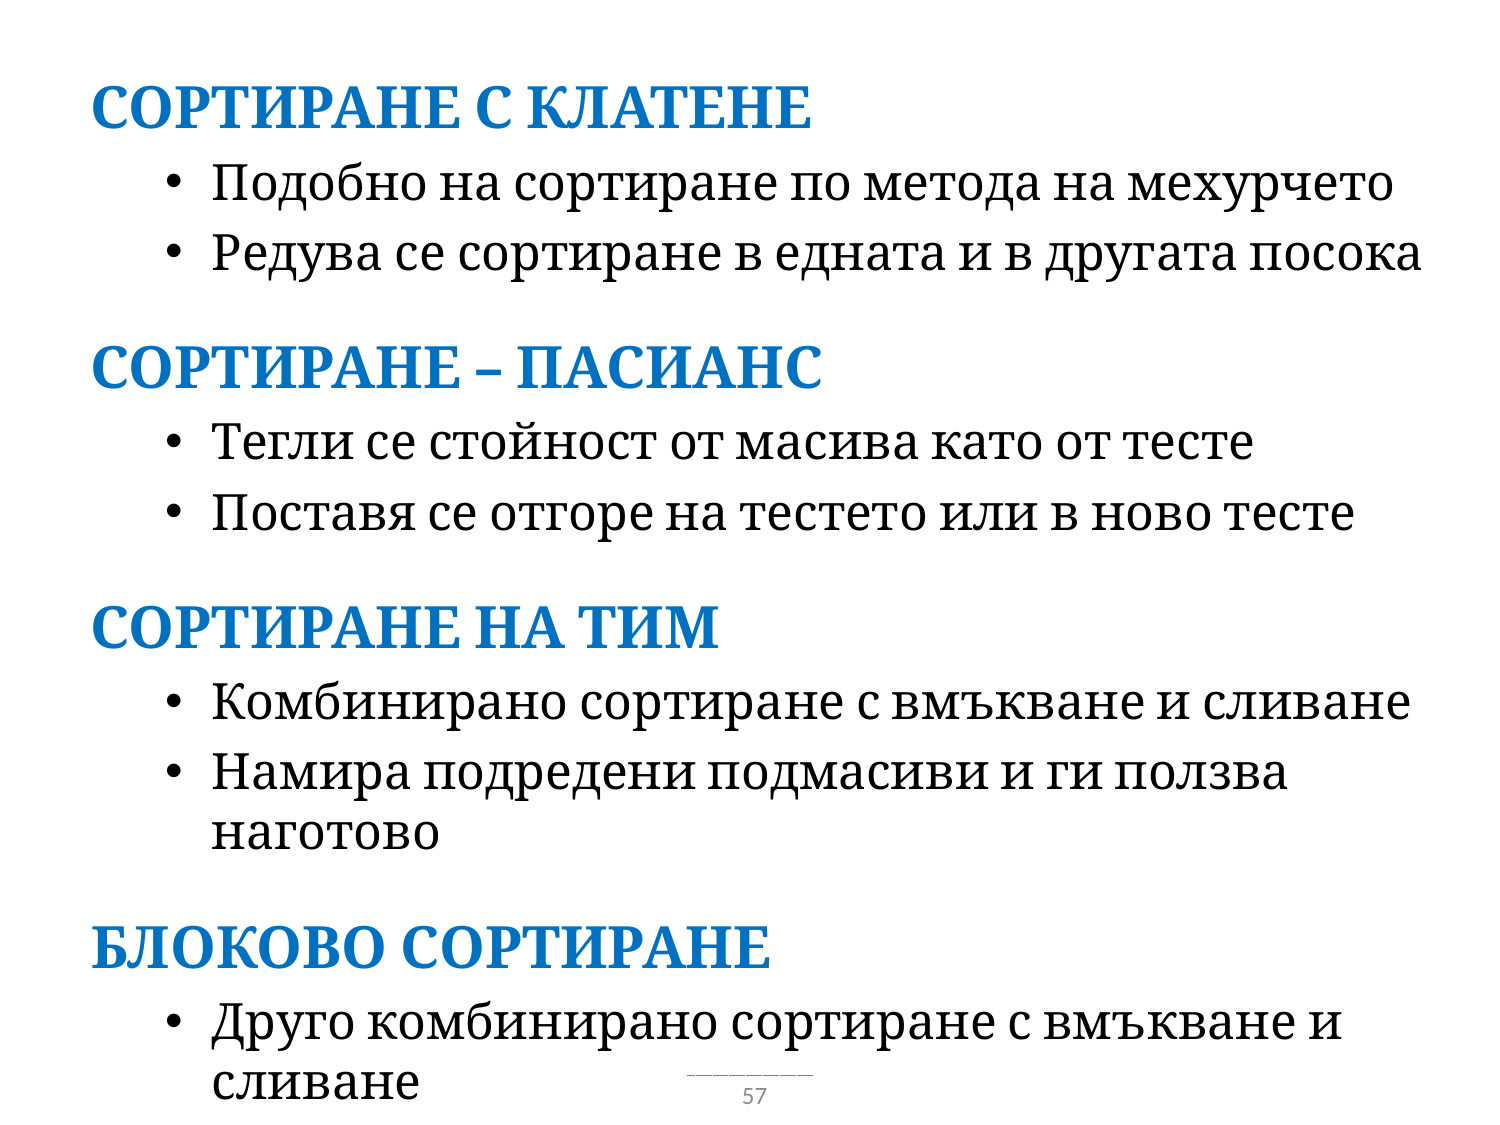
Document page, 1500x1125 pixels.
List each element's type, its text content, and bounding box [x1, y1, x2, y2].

list Сортиране с клатене Подобно на сортиране по метода на мехурчето Редува се сортиране в едната и в другата посока Сортиране – пасианс Тегли се стойност от масива като от тесте Поставя се отгоре на тестето или в ново тесте Сортиране на Тим Комбинирано сортиране с вмъкване и сливане Намира подредени подмасиви и ги ползва наготово Блоково сортиране Друго комбинирано сортиране с вмъкване и сливане [75, 62, 1450, 1063]
slide_number 57 [579, 1065, 930, 1125]
